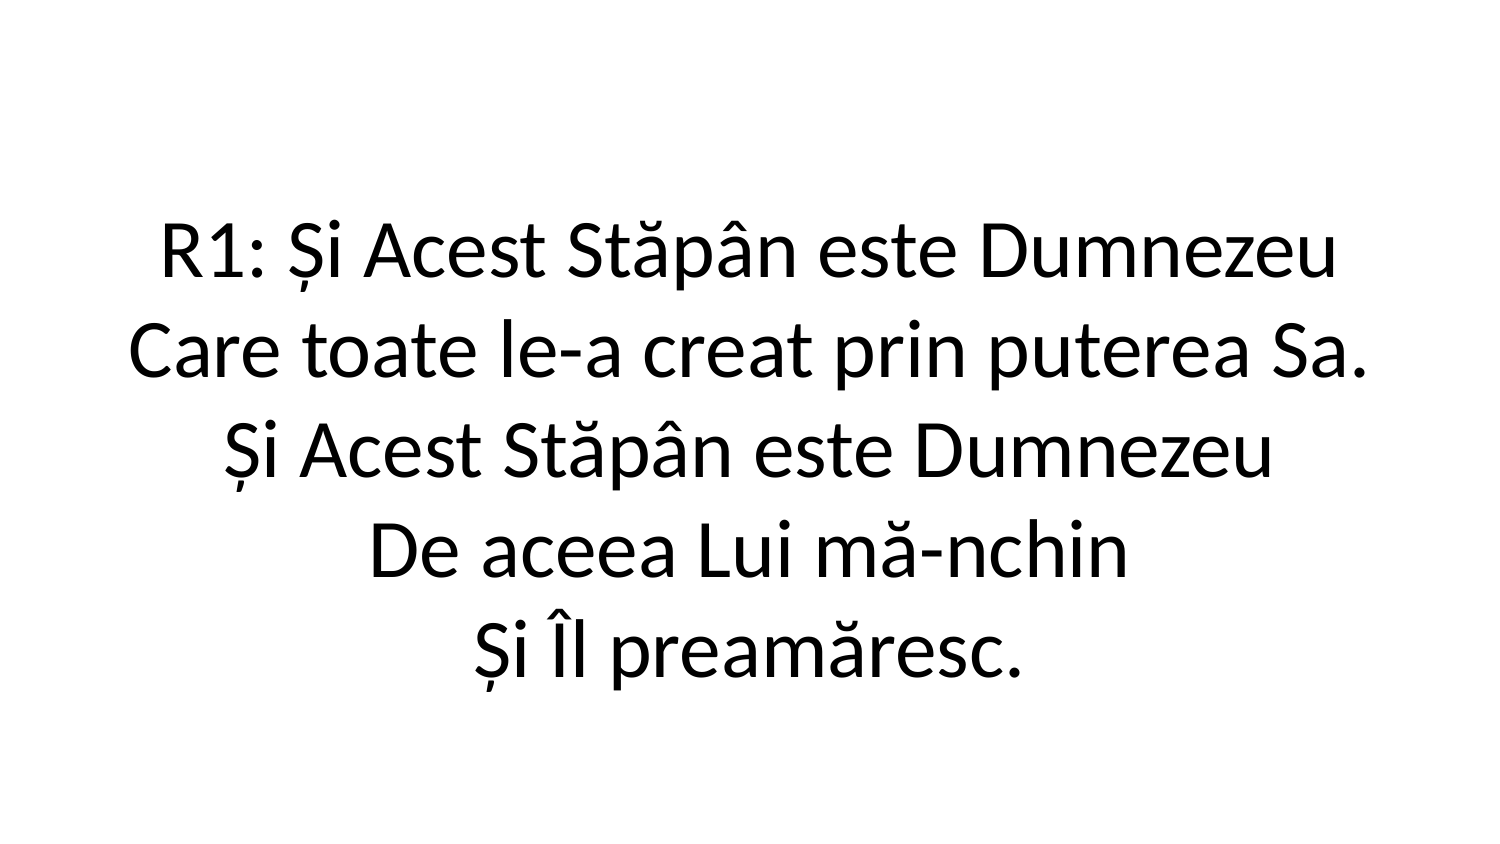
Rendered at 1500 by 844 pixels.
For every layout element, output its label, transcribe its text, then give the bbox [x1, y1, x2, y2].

text_box R1: Și Acest Stăpân este Dumnezeu Care toate le-a creat prin puterea Sa. Și Acest Stăpân este Dumnezeu De aceea Lui mă-nchin Și Îl preamăresc. [113, 142, 1387, 702]
